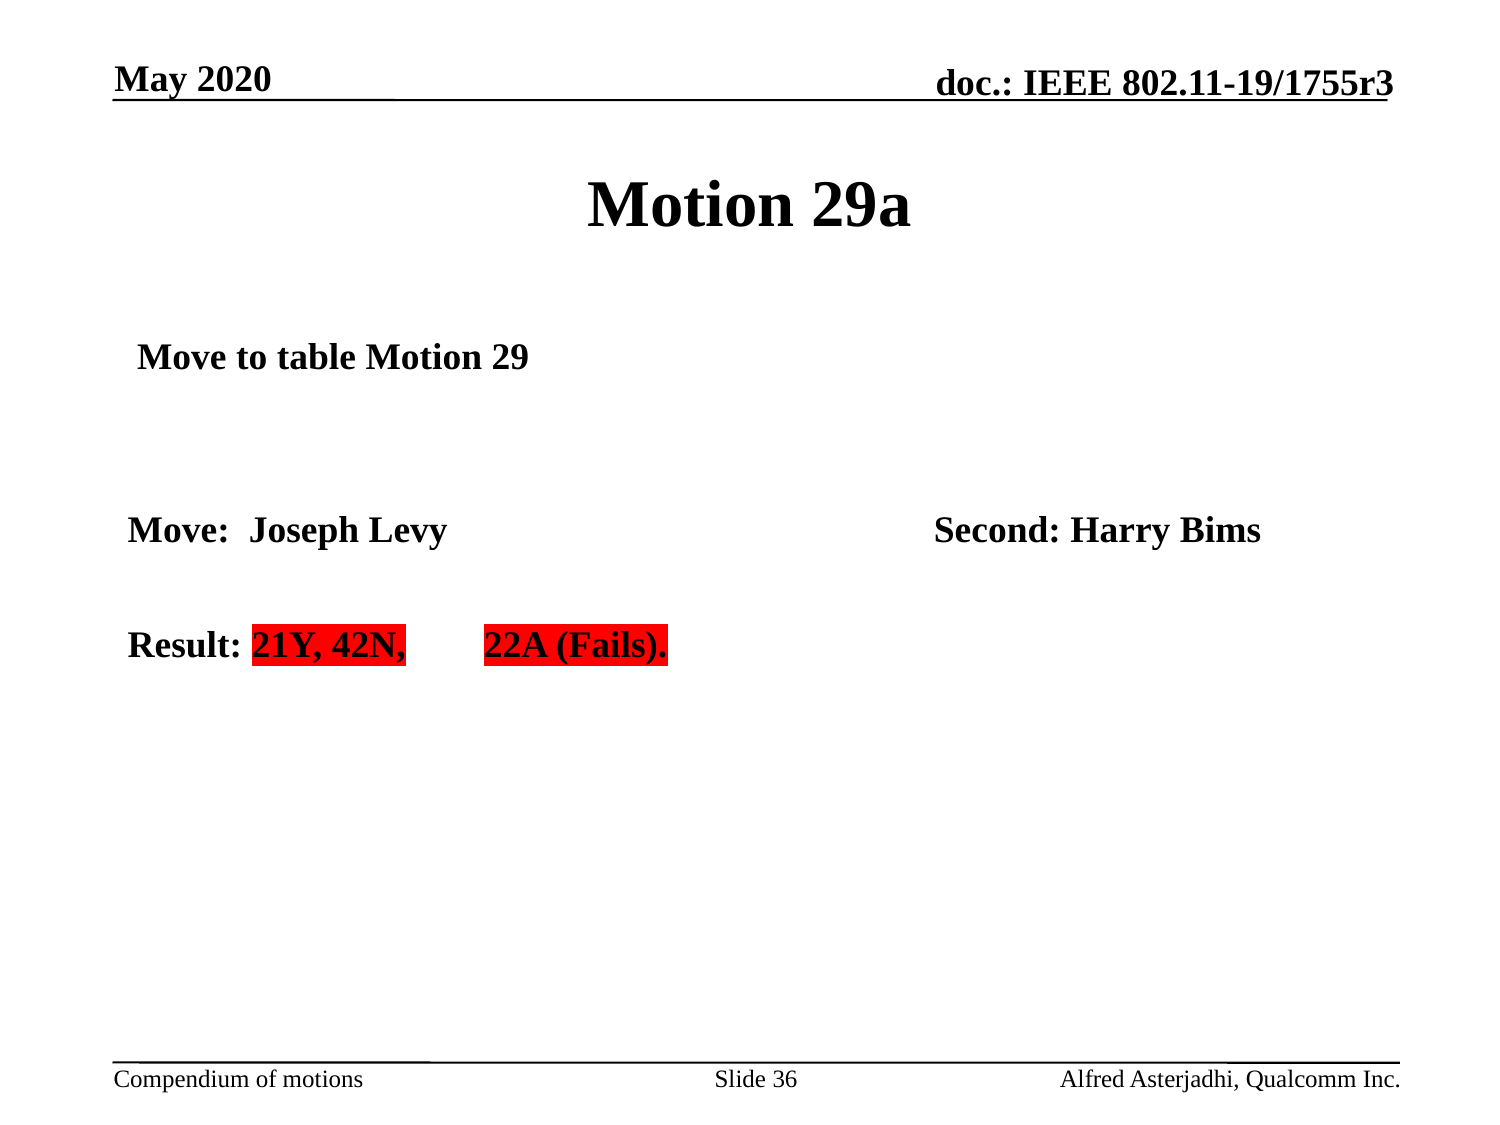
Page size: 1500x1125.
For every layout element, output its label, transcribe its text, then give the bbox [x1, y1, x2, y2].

list Move to table Motion 29 Move: Joseph Levy Second: Harry Bims Result: 21Y, 42N, 22A (Fails). [112, 324, 1388, 1063]
title Motion 29a [112, 112, 1388, 288]
slide_number Slide 36 [712, 1061, 800, 1123]
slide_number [114, 54, 423, 100]
footer Alfred Asterjadhi, Qualcomm Inc. [878, 1061, 1402, 1093]
